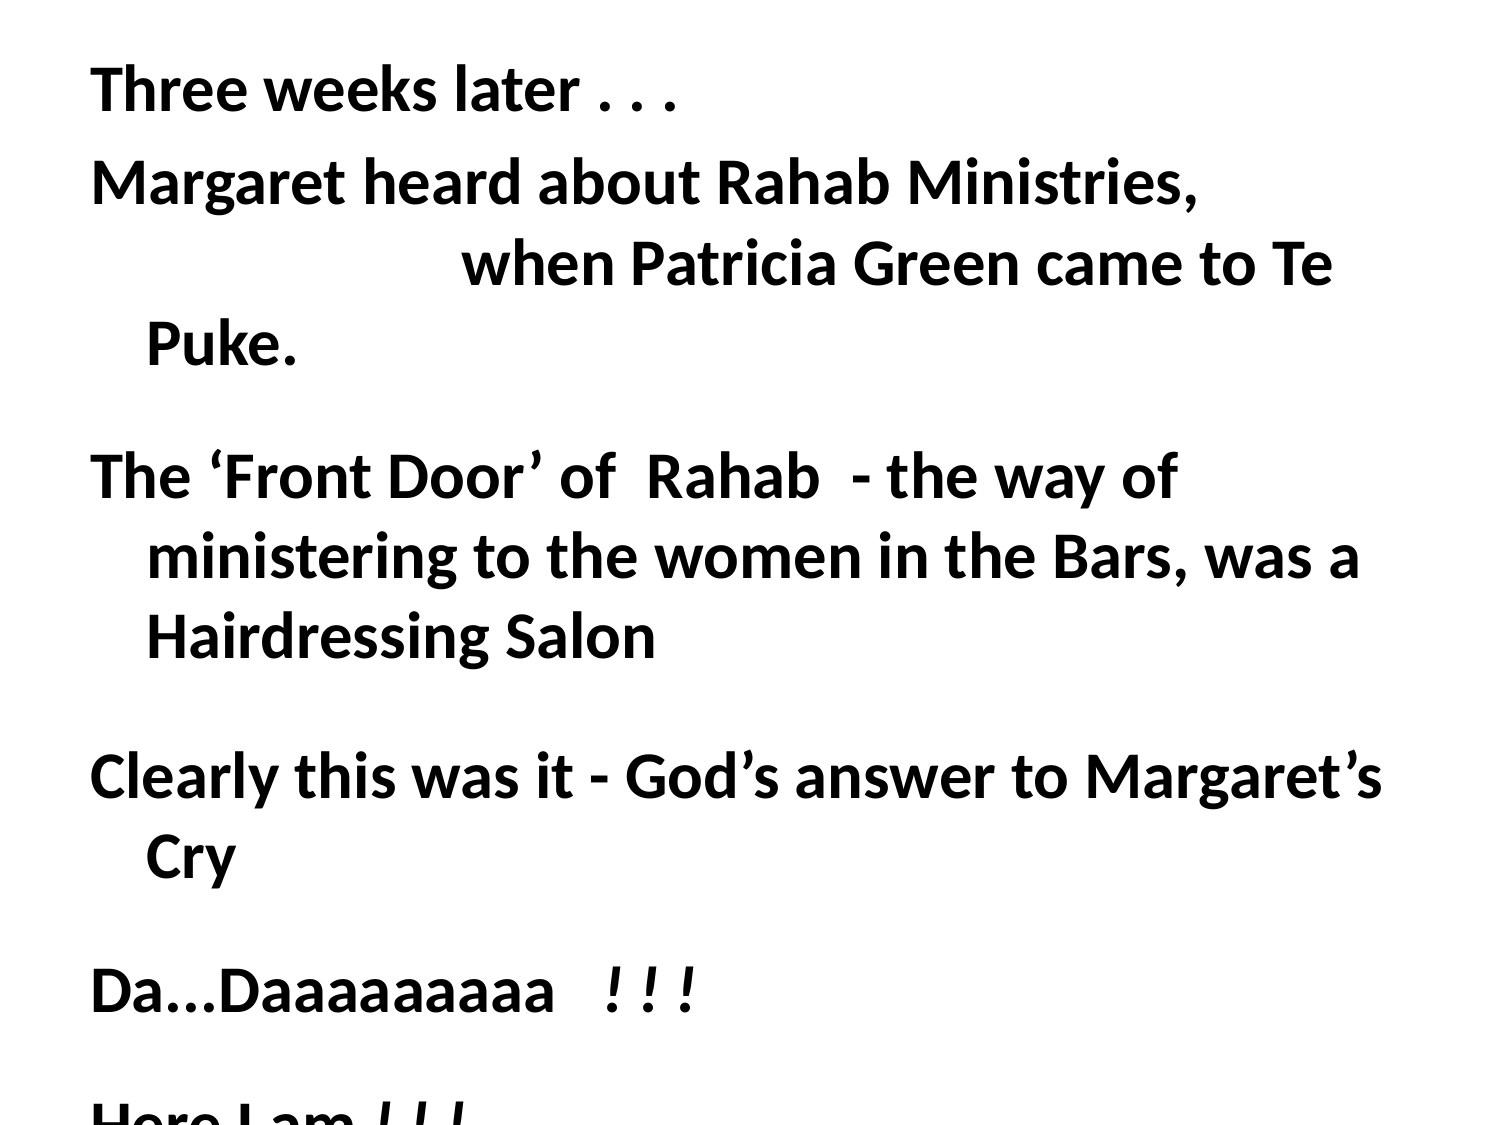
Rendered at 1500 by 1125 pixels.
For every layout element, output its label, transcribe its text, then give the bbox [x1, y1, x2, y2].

list Three weeks later . . . Margaret heard about Rahab Ministries, when Patricia Green came to Te Puke. The ‘Front Door’ of Rahab - the way of ministering to the women in the Bars, was a Hairdressing Salon Clearly this was it - God’s answer to Margaret’s Cry Da...Daaaaaaaaa ! ! ! Here I am ! ! ! [75, 37, 1425, 1088]
